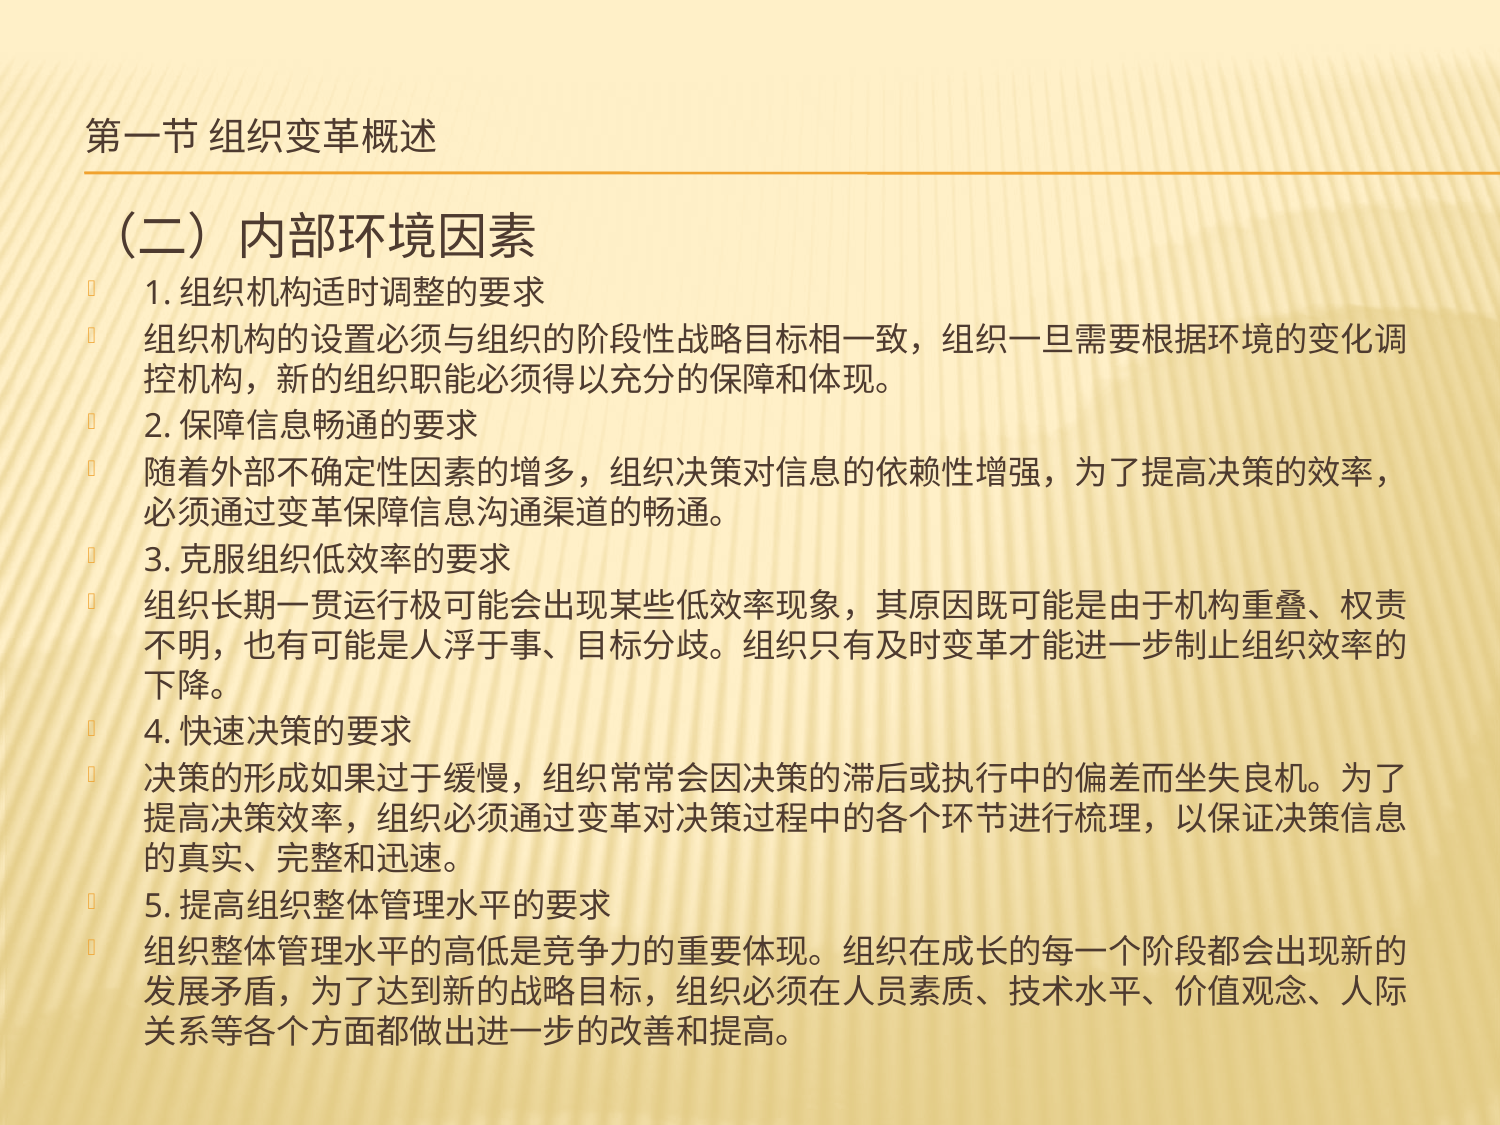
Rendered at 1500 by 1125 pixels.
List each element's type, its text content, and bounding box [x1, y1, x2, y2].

list （二）内部环境因素 1.组织机构适时调整的要求 组织机构的设置必须与组织的阶段性战略目标相一致，组织一旦需要根据环境的变化调控机构，新的组织职能必须得以充分的保障和体现。 2.保障信息畅通的要求 随着外部不确定性因素的增多，组织决策对信息的依赖性增强，为了提高决策的效率，必须通过变革保障信息沟通渠道的畅通。 3.克服组织低效率的要求 组织长期一贯运行极可能会出现某些低效率现象，其原因既可能是由于机构重叠、权责不明，也有可能是人浮于事、目标分歧。组织只有及时变革才能进一步制止组织效率的下降。 4.快速决策的要求 决策的形成如果过于缓慢，组织常常会因决策的滞后或执行中的偏差而坐失良机。为了提高决策效率，组织必须通过变革对决策过程中的各个环节进行梳理，以保证决策信息的真实、完整和迅速。 5.提高组织整体管理水平的要求 组织整体管理水平的高低是竞争力的重要体现。组织在成长的每一个阶段都会出现新的发展矛盾，为了达到新的战略目标，组织必须在人员素质、技术水平、价值观念、人际关系等各个方面都做出进一步的改善和提高。 [72, 197, 1423, 1071]
title 第一节 组织变革概述 [70, 35, 1425, 213]
